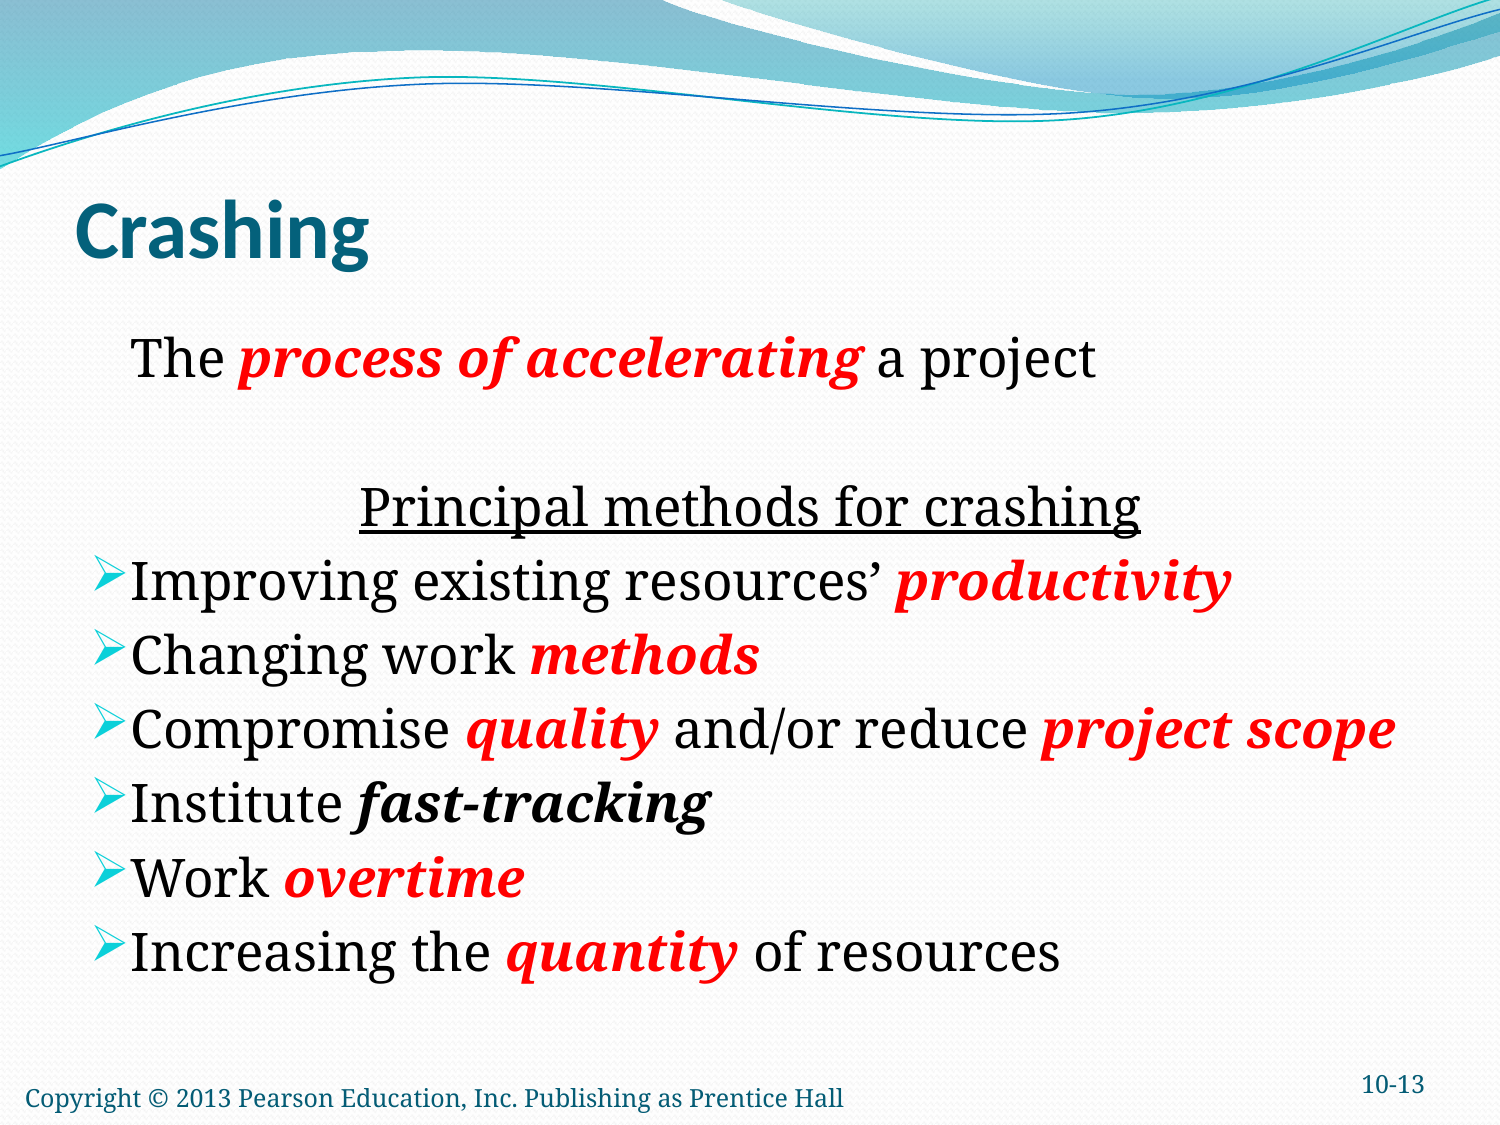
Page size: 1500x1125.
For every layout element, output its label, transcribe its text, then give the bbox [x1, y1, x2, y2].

title Crashing [74, 87, 1426, 276]
slide_number 10-13 [1299, 1042, 1425, 1103]
list The process of accelerating a project Principal methods for crashing Improving existing resources’ productivity Changing work methods Compromise quality and/or reduce project scope Institute fast-tracking Work overtime Increasing the quantity of resources [74, 317, 1426, 1038]
